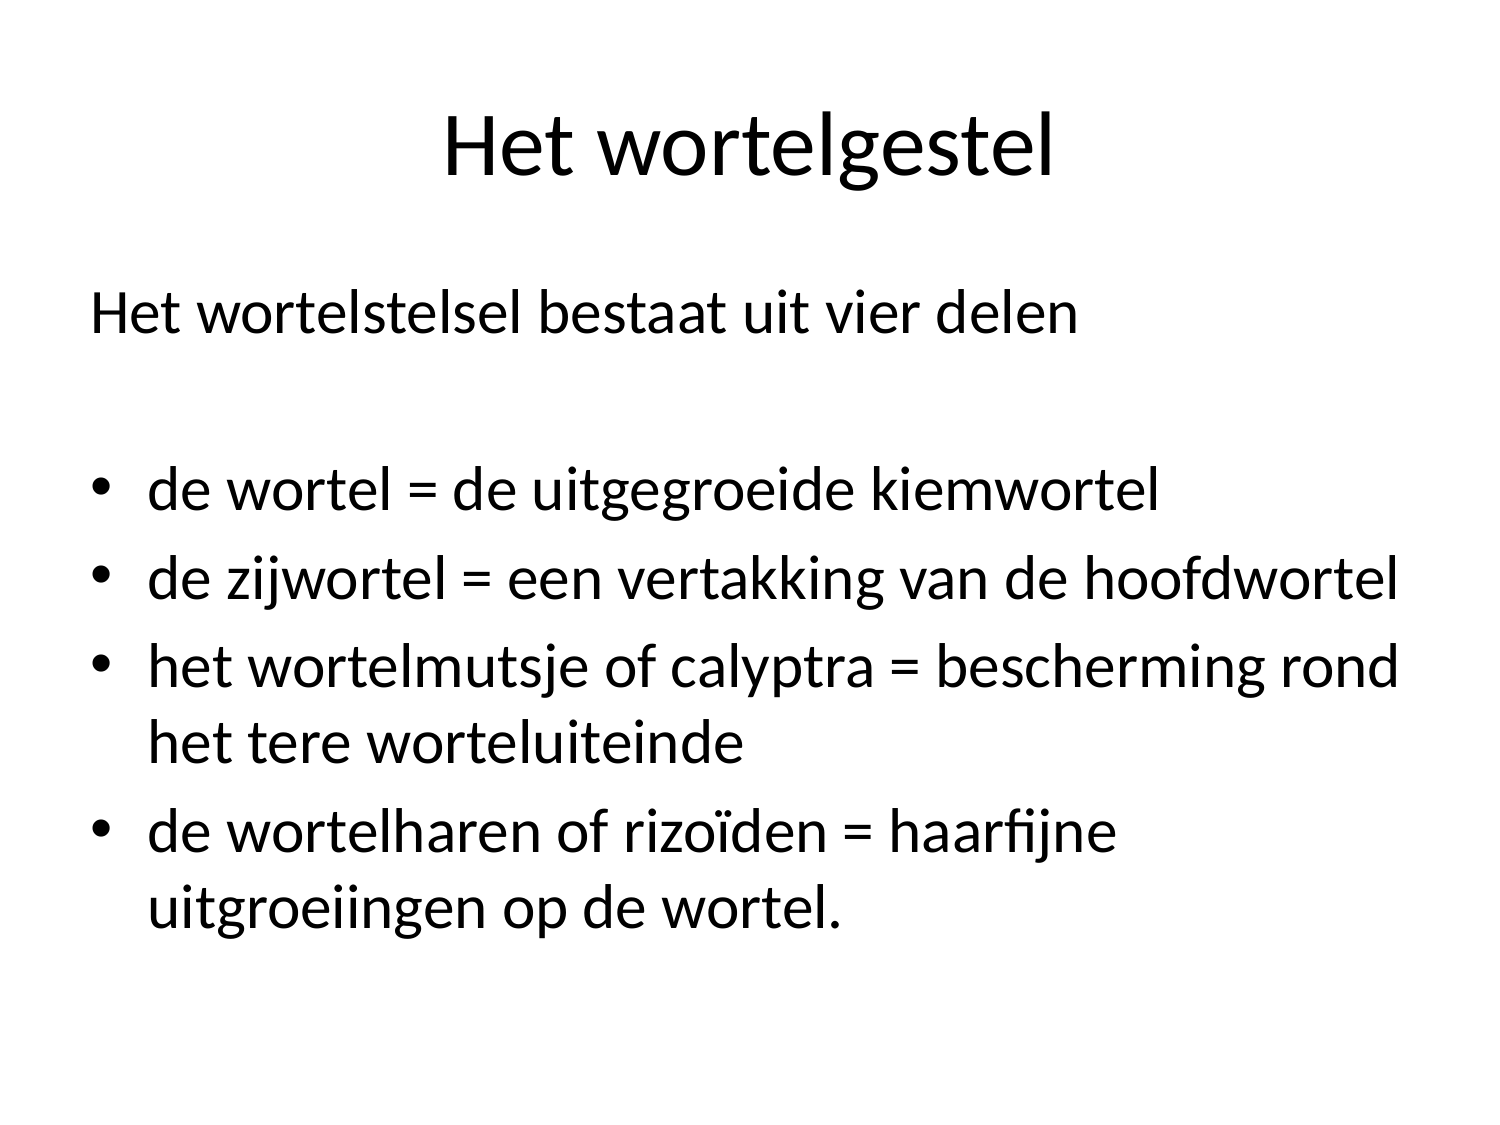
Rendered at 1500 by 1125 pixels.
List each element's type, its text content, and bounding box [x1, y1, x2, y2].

title Het wortelgestel [75, 45, 1425, 233]
list Het wortelstelsel bestaat uit vier delen de wortel = de uitgegroeide kiemwortel de zijwortel = een vertakking van de hoofdwortel het wortelmutsje of calyptra = bescherming rond het tere worteluiteinde de wortelharen of rizoïden = haarfijne uitgroeiingen op de wortel. [75, 262, 1425, 1005]
